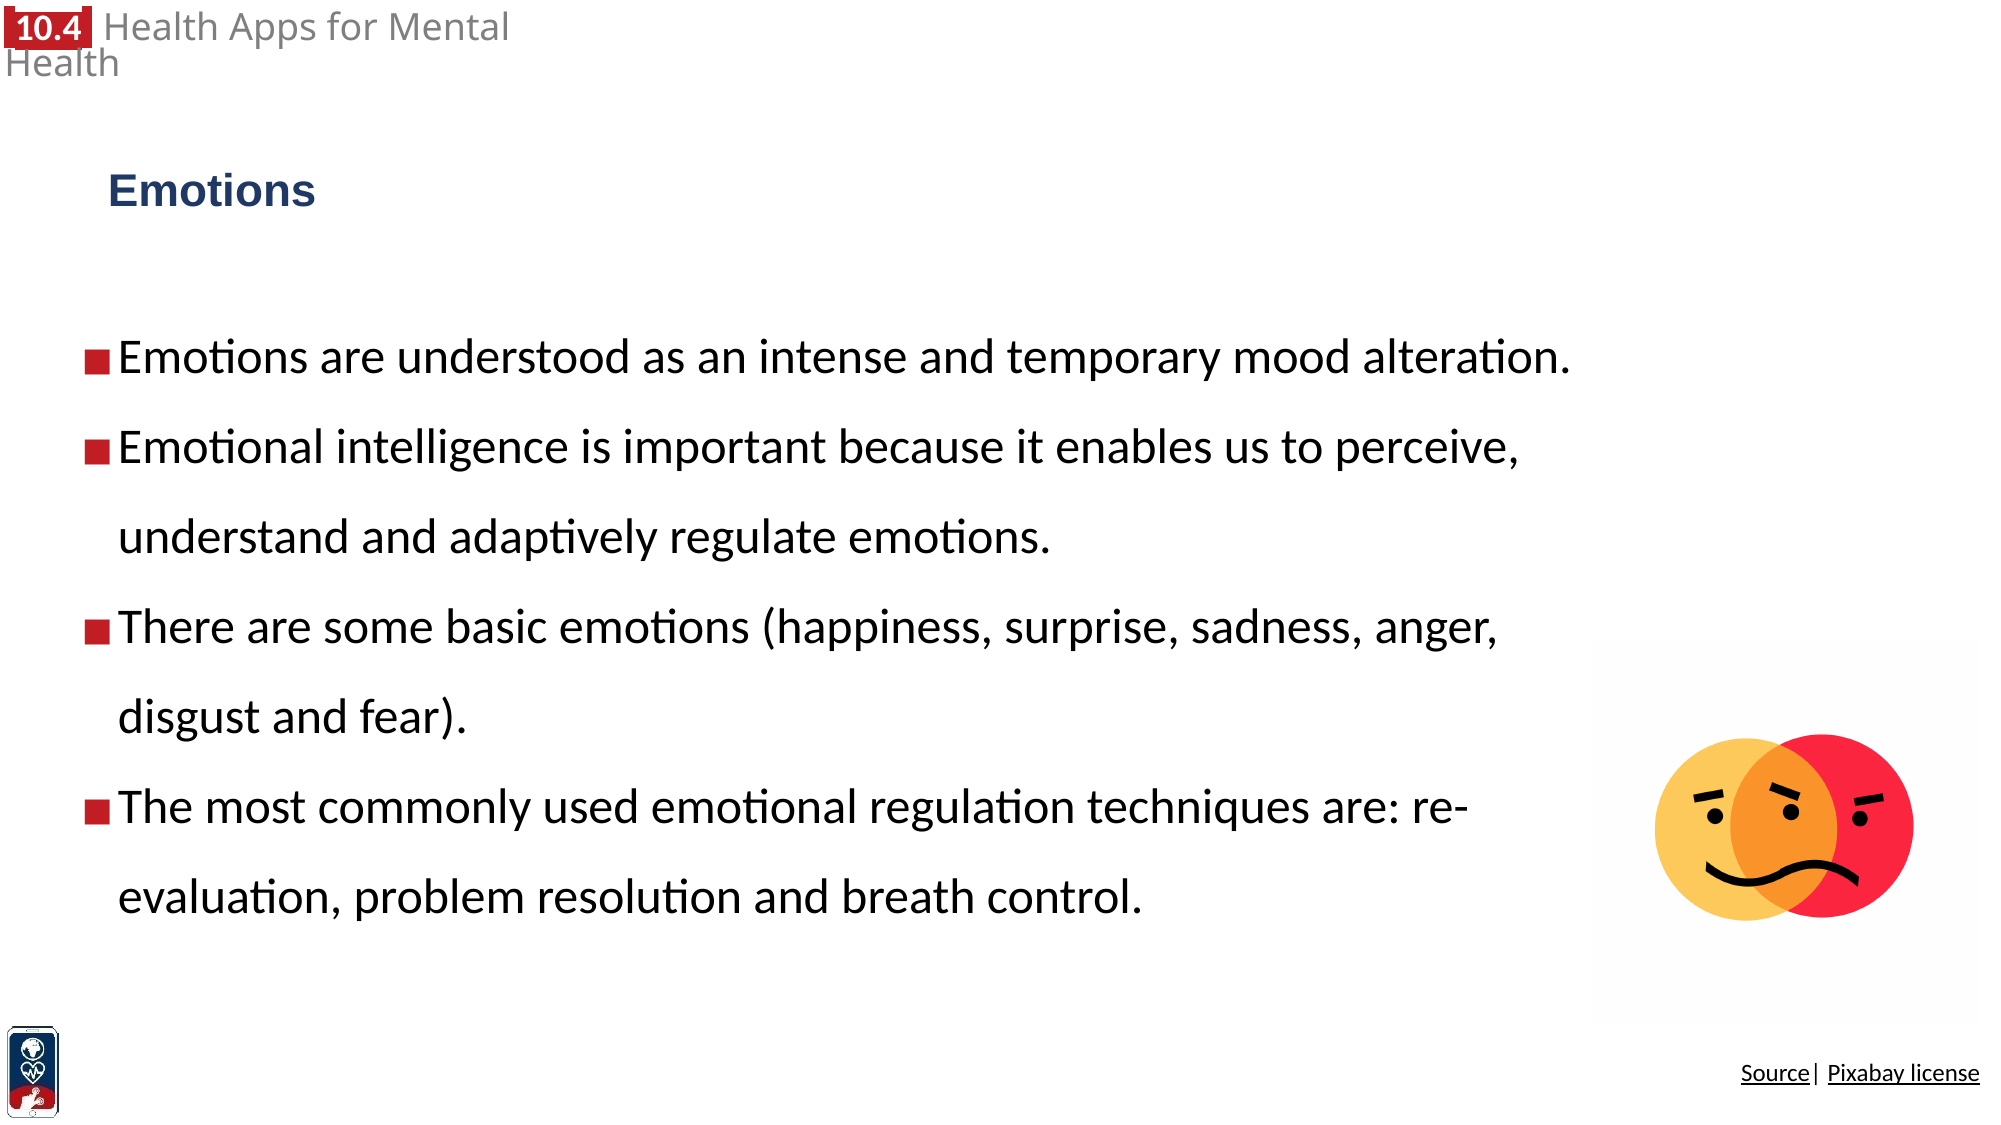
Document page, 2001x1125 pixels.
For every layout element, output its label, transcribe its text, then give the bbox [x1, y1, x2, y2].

picture [7, 1026, 59, 1118]
title Emotions [92, 138, 1908, 238]
picture [1591, 638, 1979, 1027]
text_box Source| Pixabay license [1599, 1048, 1996, 1095]
list Emotions are understood as an intense and temporary mood alteration. Emotional intelligence is important because it enables us to perceive, understand and adaptively regulate emotions. There are some basic emotions (happiness, surprise, sadness, anger, disgust and fear). The most commonly used emotional regulation techniques are: re-evaluation, problem resolution and breath control. [65, 285, 1631, 992]
